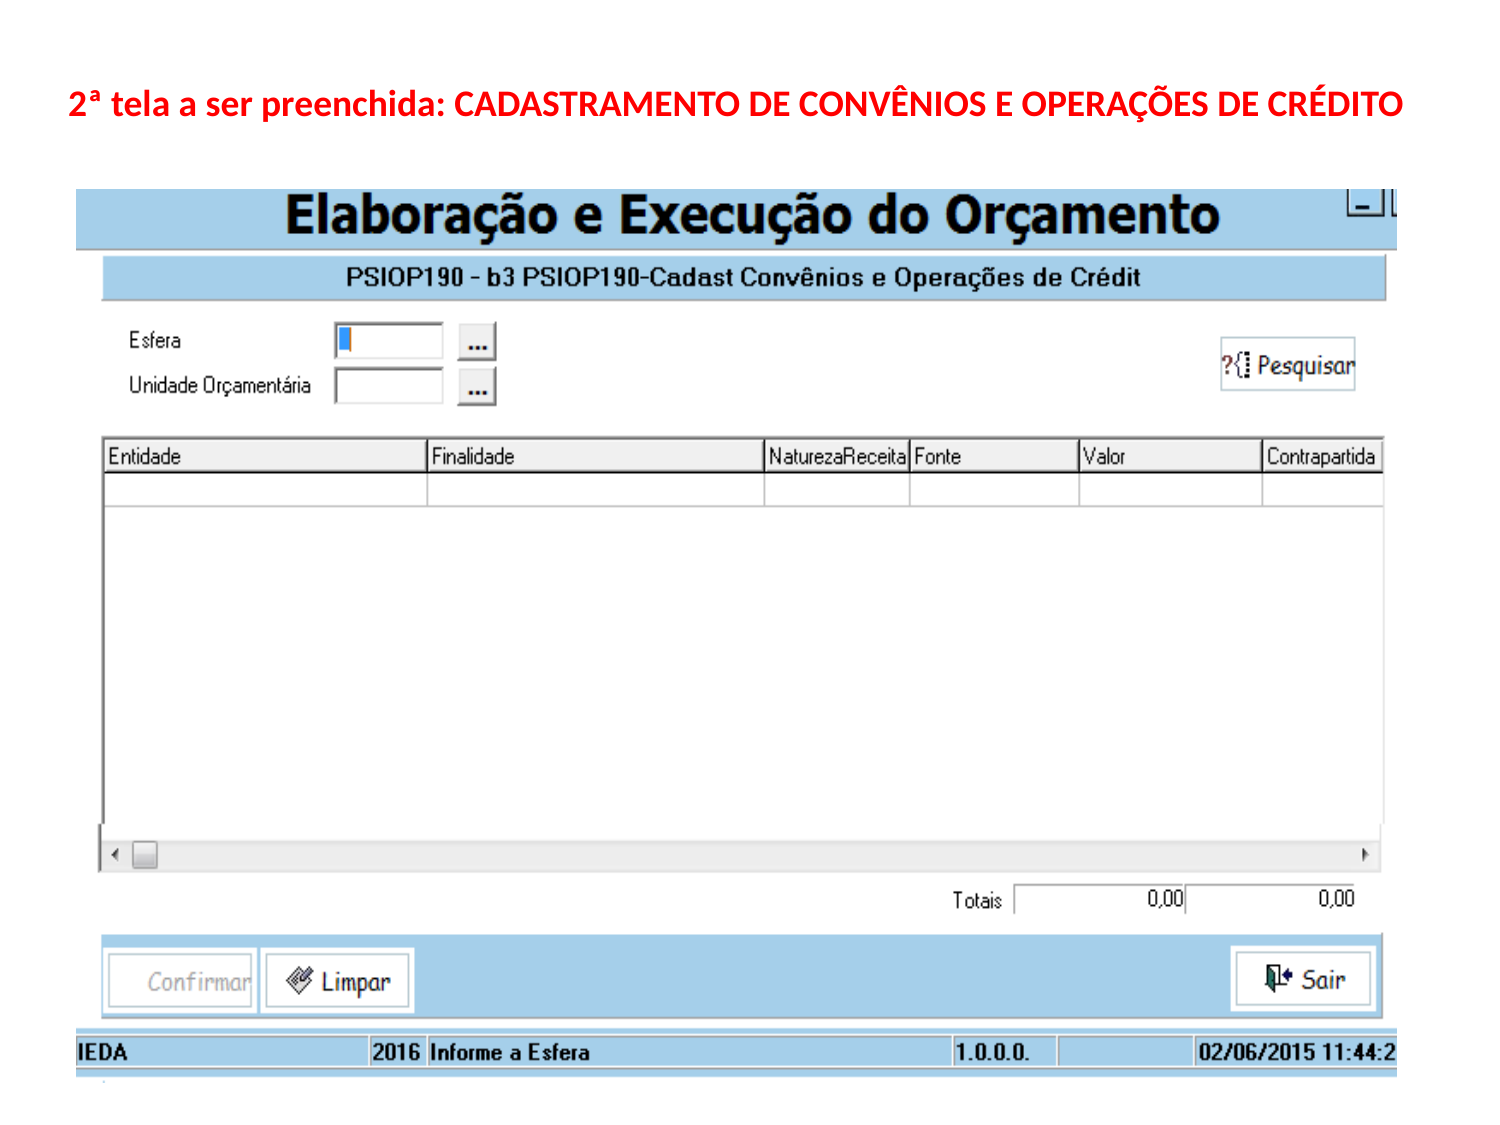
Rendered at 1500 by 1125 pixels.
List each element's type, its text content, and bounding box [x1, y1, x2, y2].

title 2ª tela a ser preenchida: CADASTRAMENTO DE CONVÊNIOS E OPERAÇÕES DE CRÉDITO [53, 54, 1447, 149]
picture [76, 189, 1397, 1083]
